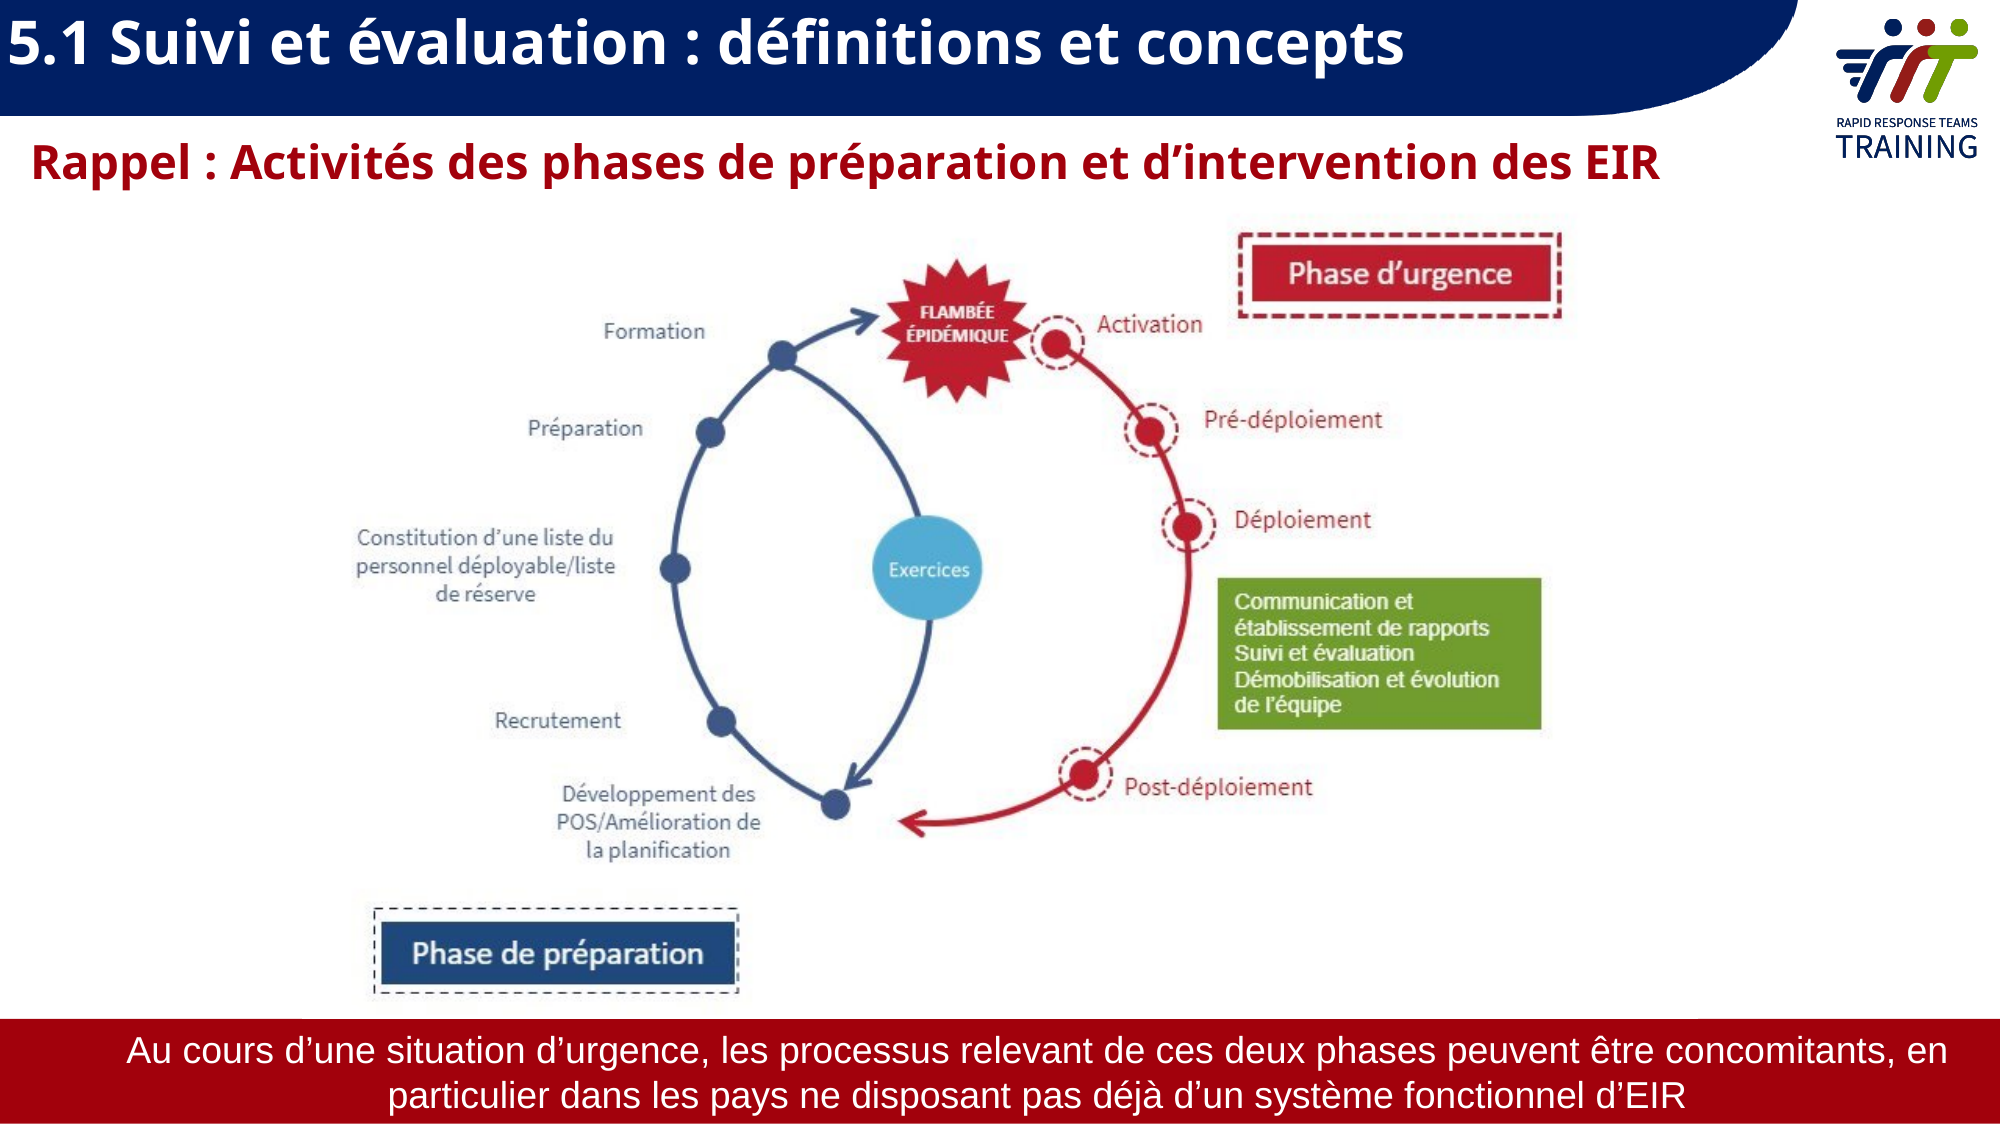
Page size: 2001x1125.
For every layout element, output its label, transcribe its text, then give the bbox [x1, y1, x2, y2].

text_box Rappel : Activités des phases de préparation et d’intervention des EIR [22, 115, 1823, 213]
picture [1835, 19, 1978, 167]
picture [0, 0, 1800, 116]
picture [302, 188, 1698, 1020]
text_box Au cours d’une situation d’urgence, les processus relevant de ces deux phases peuvent être concomitants, en particulier dans les pays ne disposant pas déjà dʼun système fonctionnel d’EIR [0, 1018, 2000, 1124]
list 5.1 Suivi et évaluation : définitions et concepts [0, 0, 1675, 100]
